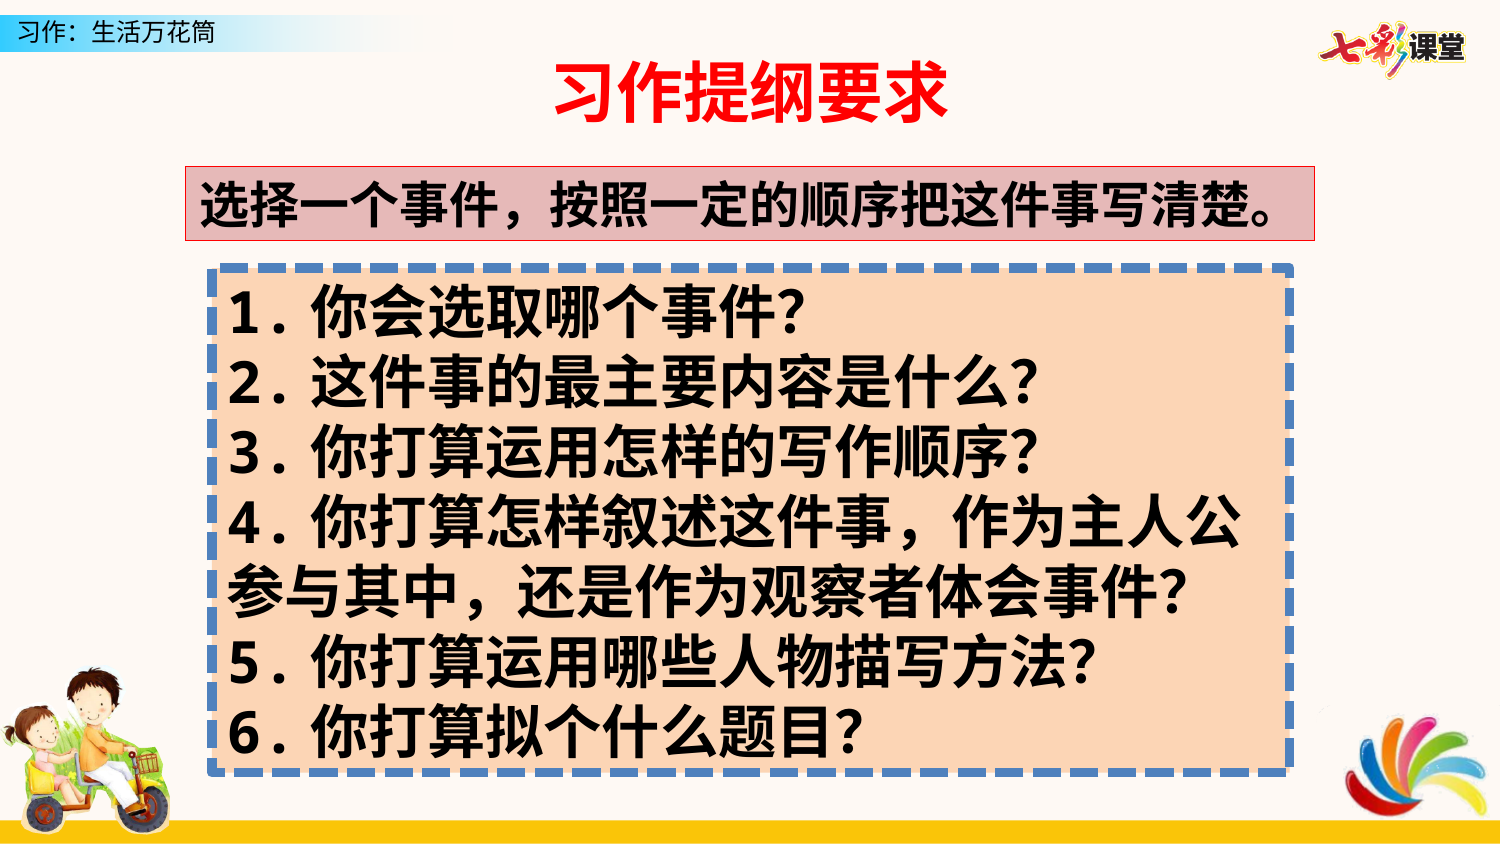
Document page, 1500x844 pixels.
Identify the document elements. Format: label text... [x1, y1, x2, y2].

picture [1316, 705, 1500, 821]
text_box 选择一个事件，按照一定的顺序把这件事写清楚。 [185, 166, 1315, 241]
picture [0, 665, 170, 835]
text_box 习作提纲要求 [468, 43, 1032, 139]
picture [1316, 20, 1468, 80]
text_box 1.你会选取哪个事件？ 2.这件事的最主要内容是什么？ 3.你打算运用怎样的写作顺序？ 4.你打算怎样叙述这件事，作为主人公参与其中，还是作为观察者体会事件？ 5.你打算运用哪些人物描写方法？ 6.你打算拟个什么题目？ [211, 268, 1290, 773]
